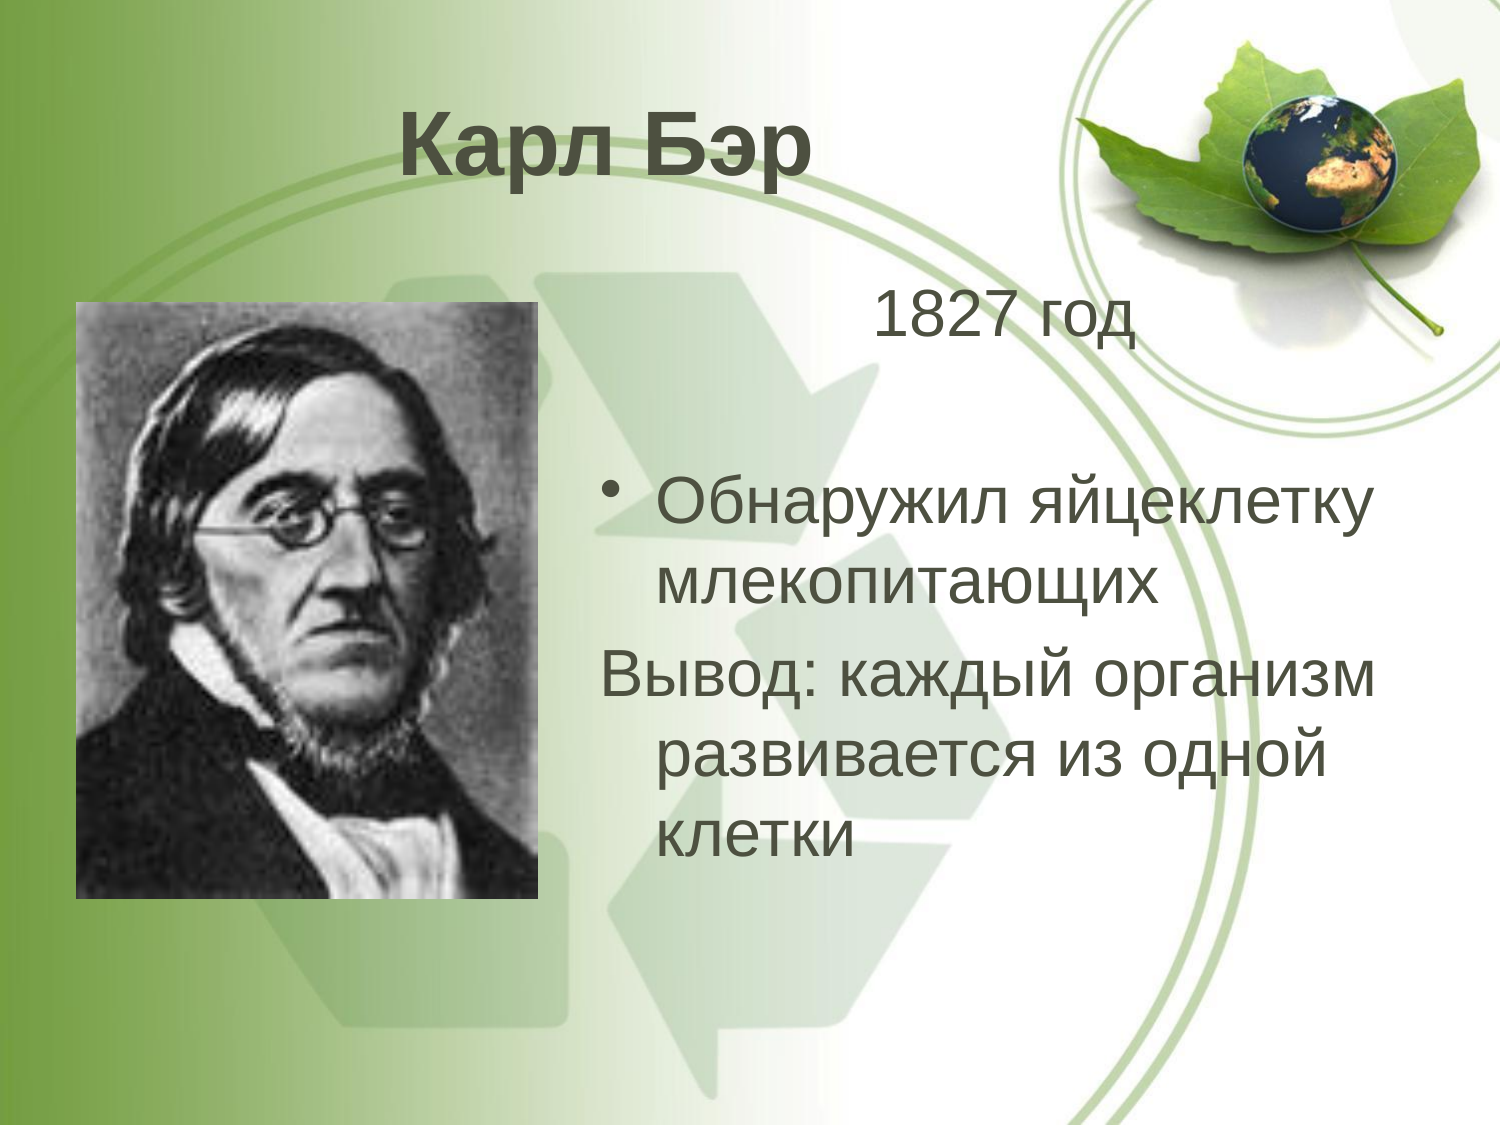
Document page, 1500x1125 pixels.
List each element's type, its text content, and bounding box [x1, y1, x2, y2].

list 1827 год Обнаружил яйцеклетку млекопитающих Вывод: каждый организм развивается из одной клетки [584, 262, 1425, 1005]
title Карл Бэр [75, 45, 1138, 233]
picture [0, 0, 1500, 1125]
